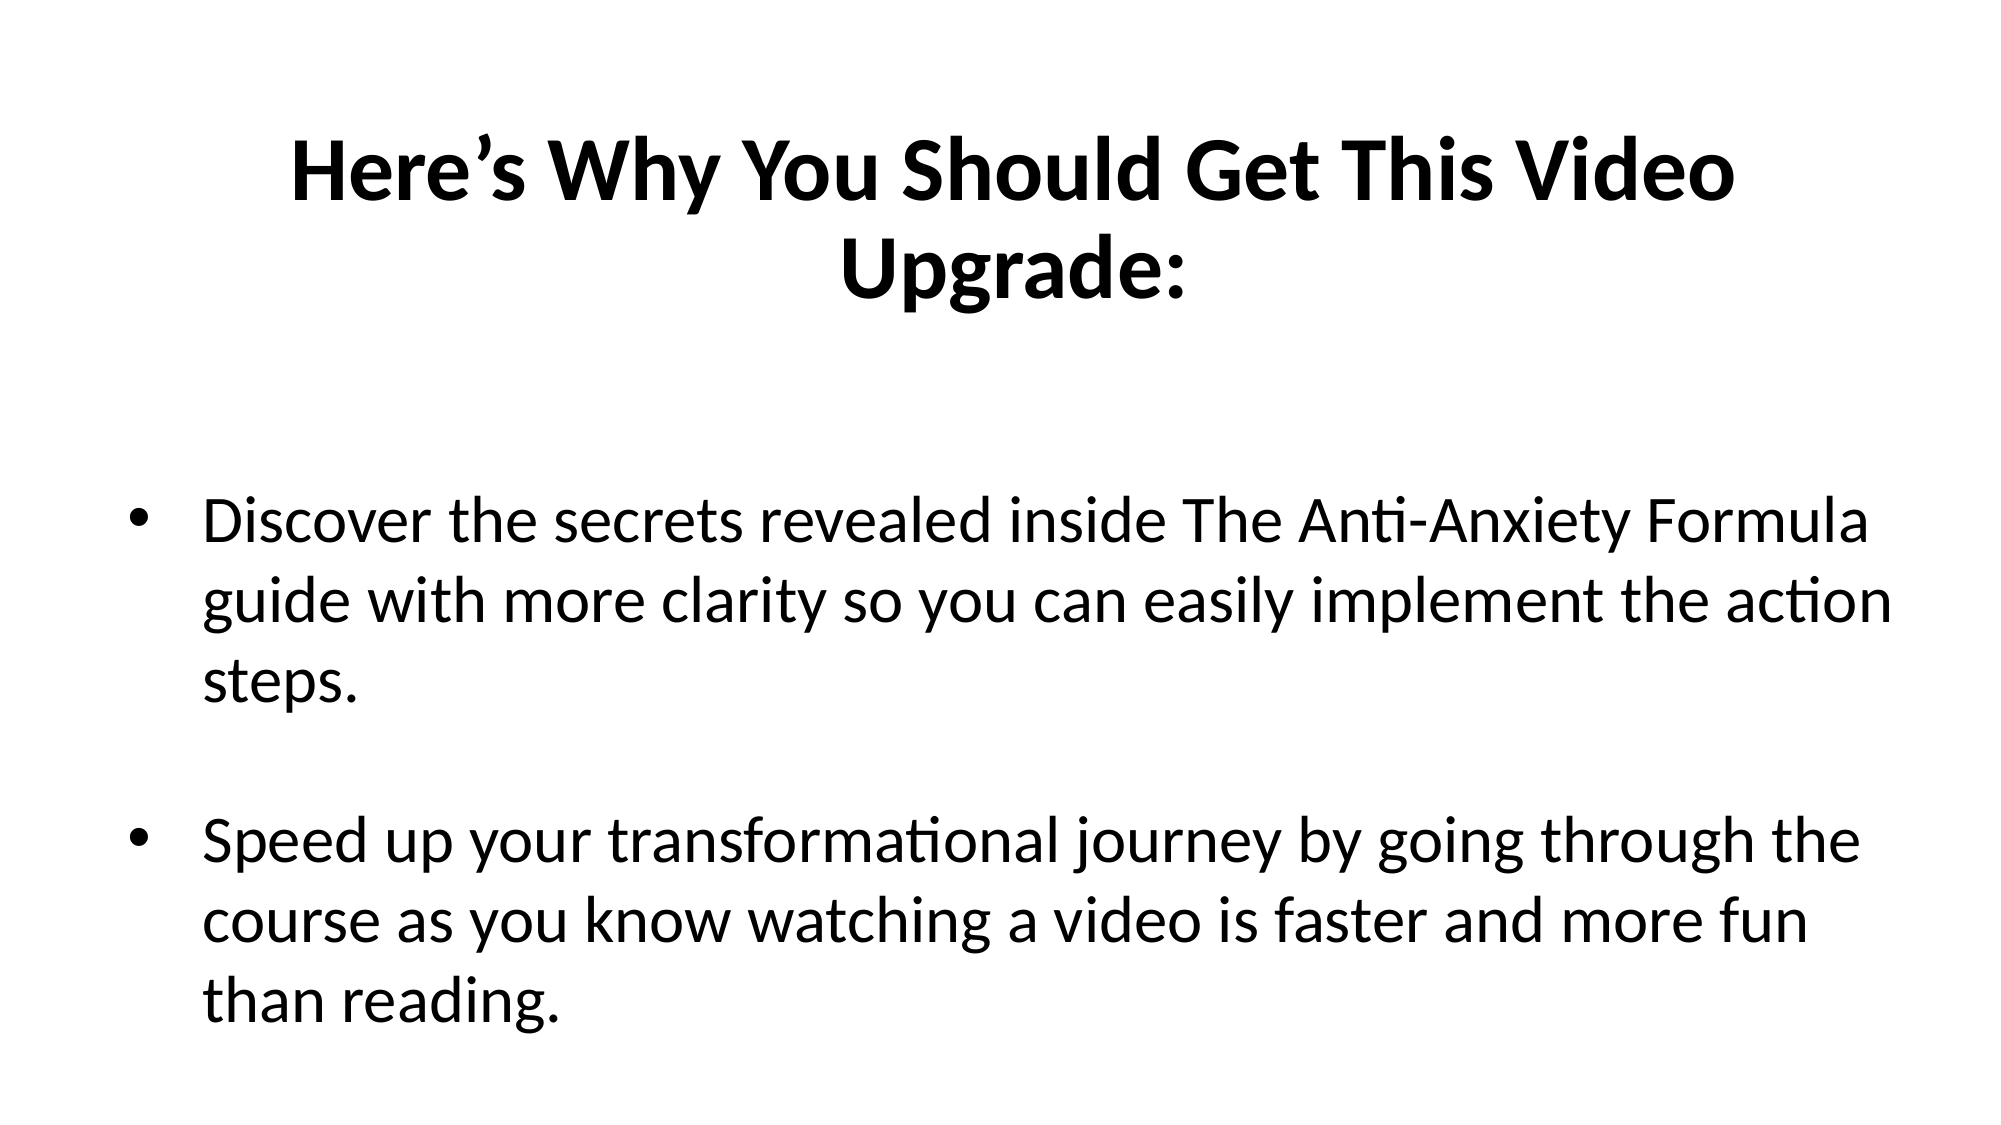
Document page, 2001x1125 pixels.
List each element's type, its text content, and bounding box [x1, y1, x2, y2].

text_box Discover the secrets revealed inside The Anti-Anxiety Formula guide with more clarity so you can easily implement the action steps. Speed up your transformational journey by going through the course as you know watching a video is faster and more fun than reading. [112, 468, 1917, 1119]
title Here’s Why You Should Get This Video Upgrade: [151, 286, 1877, 468]
